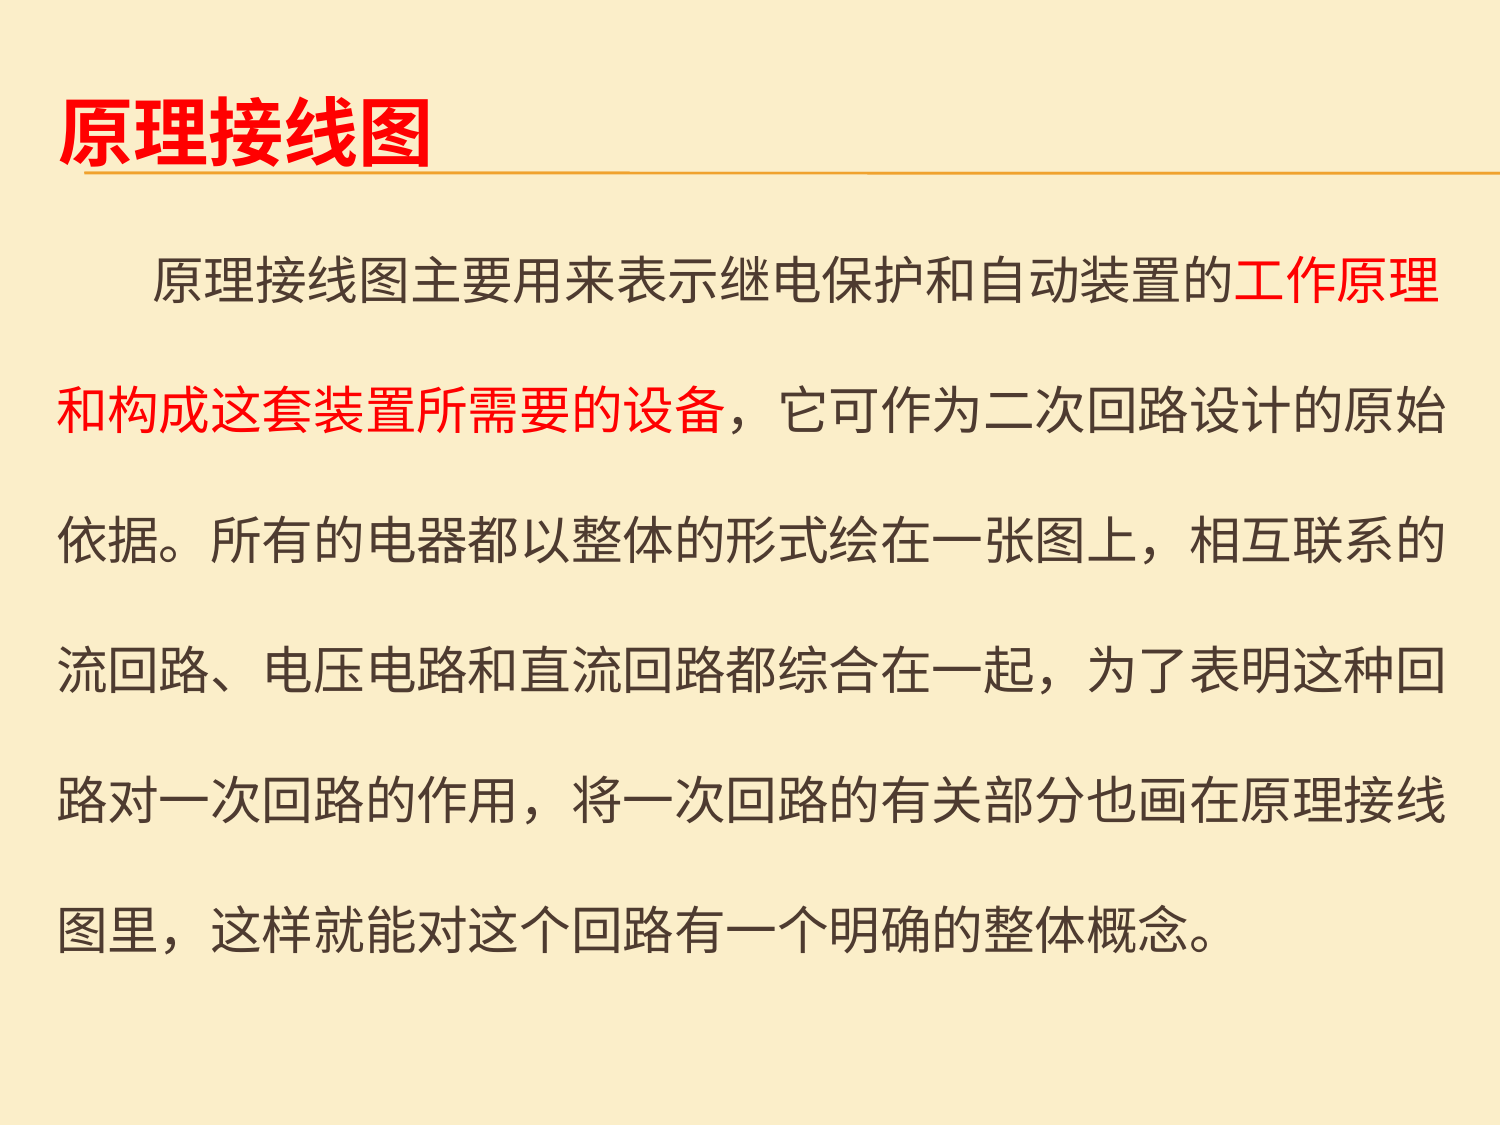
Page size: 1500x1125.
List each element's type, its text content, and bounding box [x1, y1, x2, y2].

text_box 原理接线图 [43, 78, 448, 183]
list 原理接线图主要用来表示继电保护和自动装置的工作原理和构成这套装置所需要的设备，它可作为二次回路设计的原始依据。所有的电器都以整体的形式绘在一张图上，相互联系的流回路、电压电路和直流回路都综合在一起，为了表明这种回路对一次回路的作用，将一次回路的有关部分也画在原理接线图里，这样就能对这个回路有一个明确的整体概念。 [41, 172, 1467, 1059]
